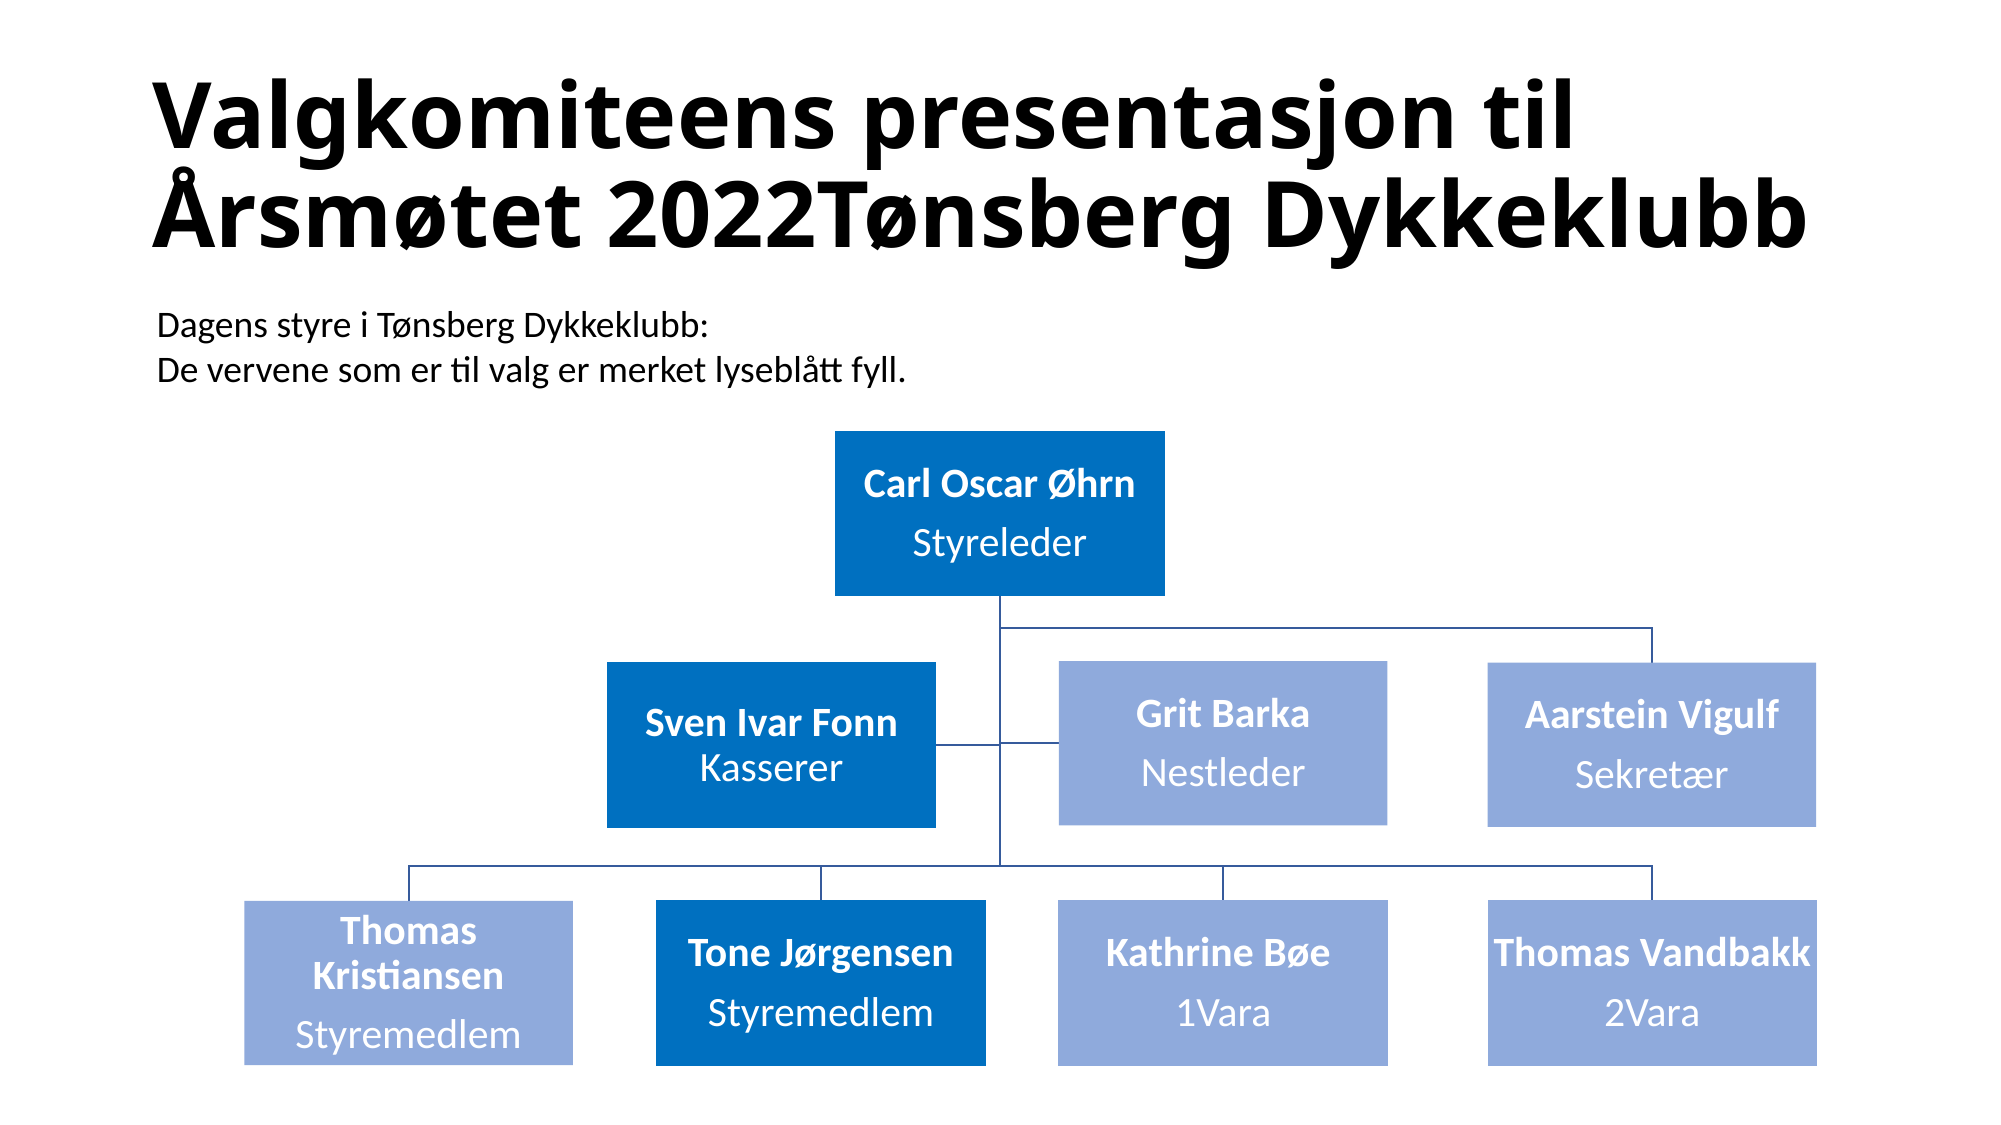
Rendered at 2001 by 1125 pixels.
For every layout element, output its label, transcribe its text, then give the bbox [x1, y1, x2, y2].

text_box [40, 413, 1960, 1080]
title Valgkomiteens presentasjon til Årsmøtet 2022Tønsberg Dykkeklubb [137, 59, 1863, 278]
text_box Dagens styre i Tønsberg Dykkeklubb: De vervene som er til valg er merket lyseblått fyll. [142, 292, 923, 398]
